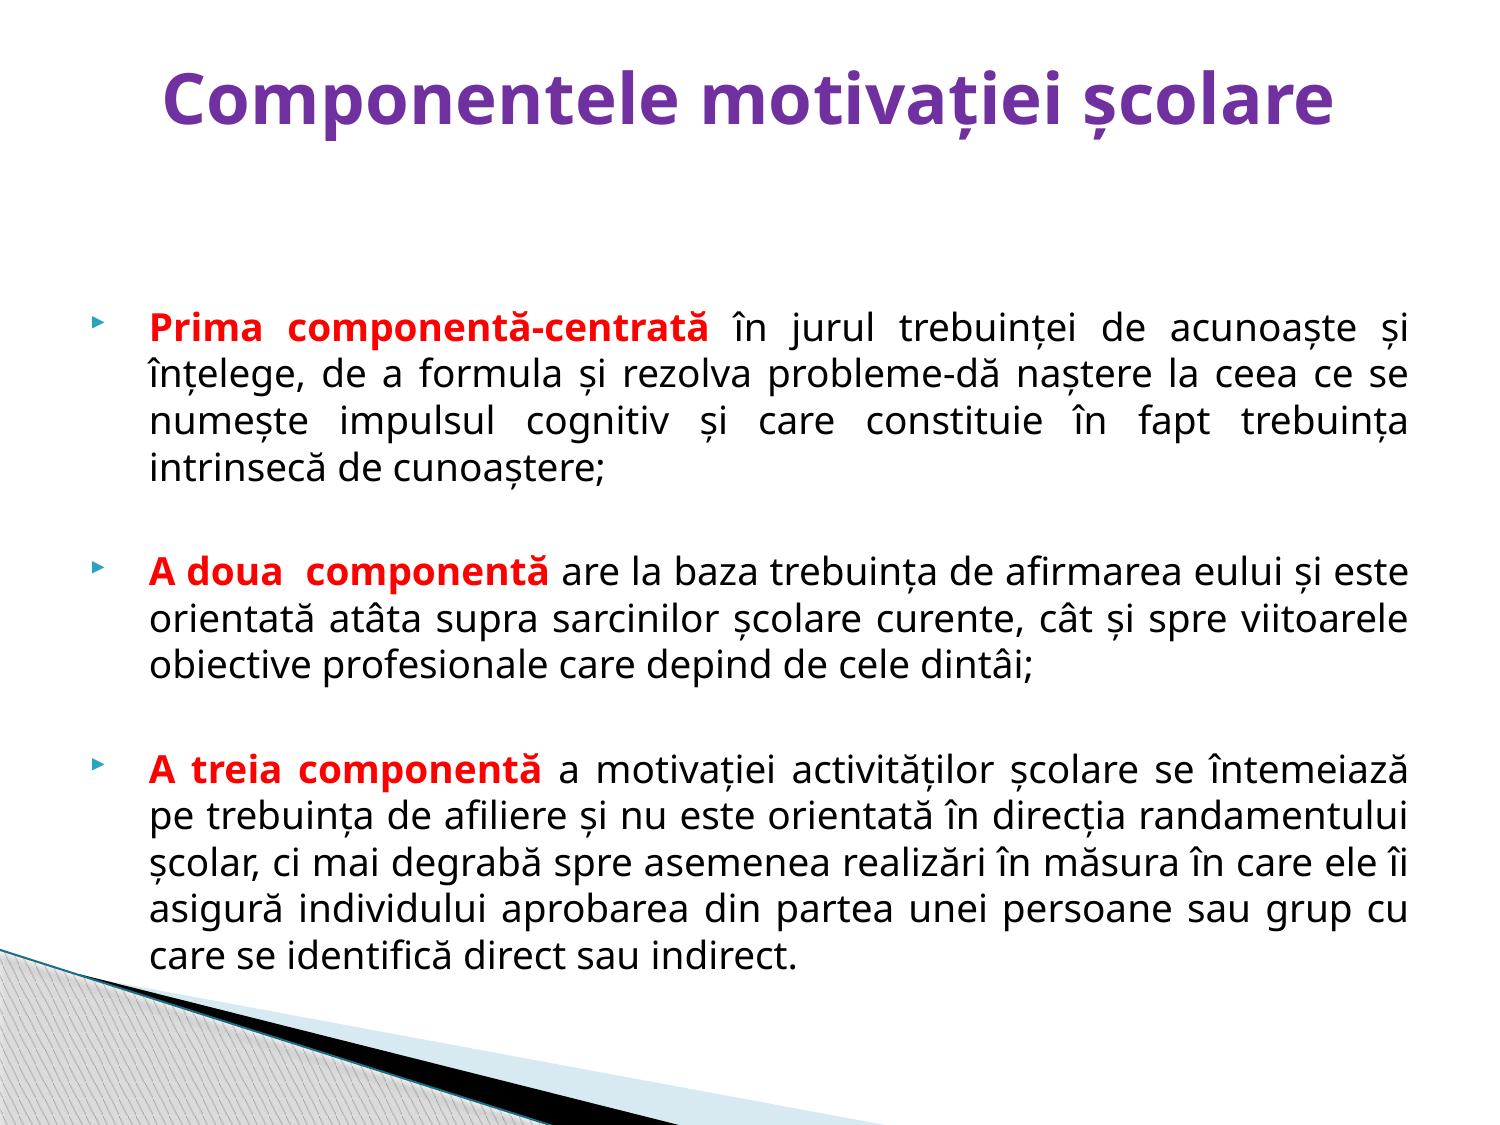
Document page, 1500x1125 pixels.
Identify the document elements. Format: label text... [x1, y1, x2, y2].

list Prima componentă-centrată în jurul trebuinţei de acunoaşte şi înţelege, de a formula şi rezolva probleme-dă naştere la ceea ce se numeşte impulsul cognitiv şi care constituie în fapt trebuinţa intrinsecă de cunoaştere; A doua componentă are la baza trebuinţa de afirmarea eului şi este orientată atâta supra sarcinilor şcolare curente, cât şi spre viitoarele obiective profesionale care depind de cele dintâi; A treia componentă a motivaţiei activităţilor şcolare se întemeiază pe trebuinţa de afiliere şi nu este orientată în direcţia randamentului şcolar, ci mai degrabă spre asemenea realizări în măsura în care ele îi asigură individului aprobarea din partea unei persoane sau grup cu care se identifică direct sau indirect. [75, 243, 1425, 986]
title Componentele motivației școlare [75, 45, 1425, 233]
